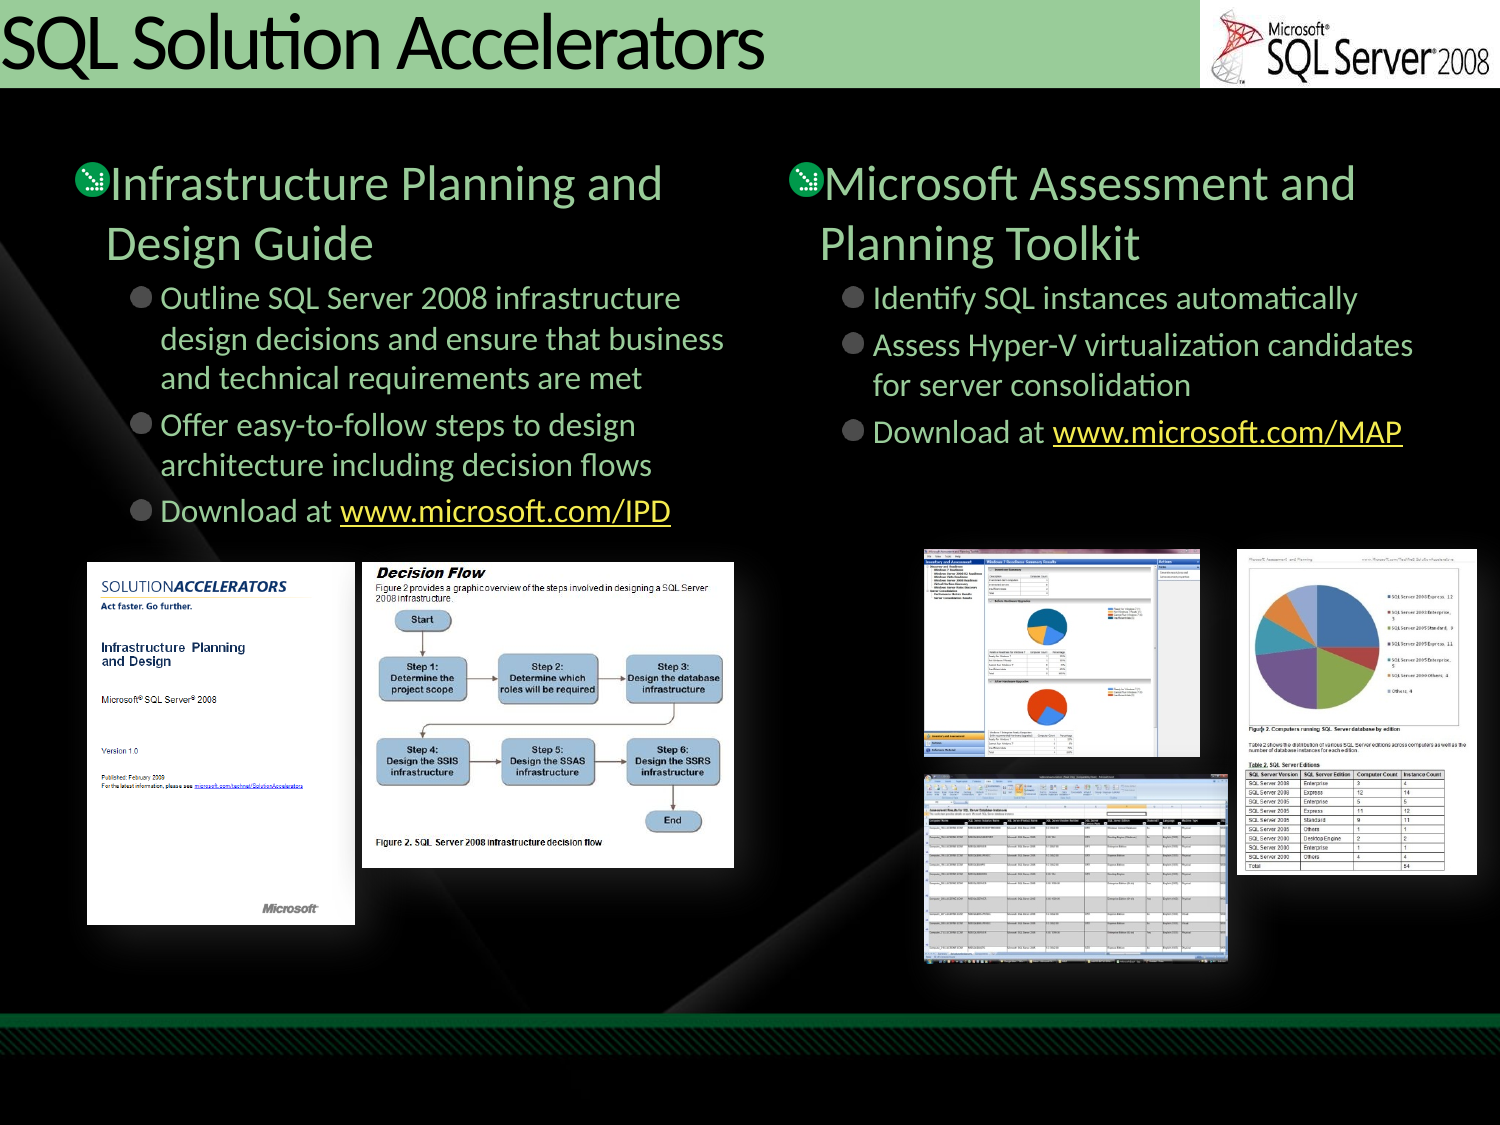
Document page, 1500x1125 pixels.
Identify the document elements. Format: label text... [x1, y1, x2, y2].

title SQL Solution Accelerators [0, 0, 1199, 89]
list Microsoft Assessment and Planning Toolkit Identify SQL instances automatically Assess Hyper-V virtualization candidates for server consolidation Download at www.microsoft.com/MAP [762, 149, 1438, 500]
picture [0, 89, 1500, 1125]
list Infrastructure Planning and Design Guide Outline SQL Server 2008 infrastructure design decisions and ensure that business and technical requirements are met Offer easy-to-follow steps to design architecture including decision flows Download at www.microsoft.com/IPD [50, 149, 725, 500]
picture [1199, 0, 1500, 88]
